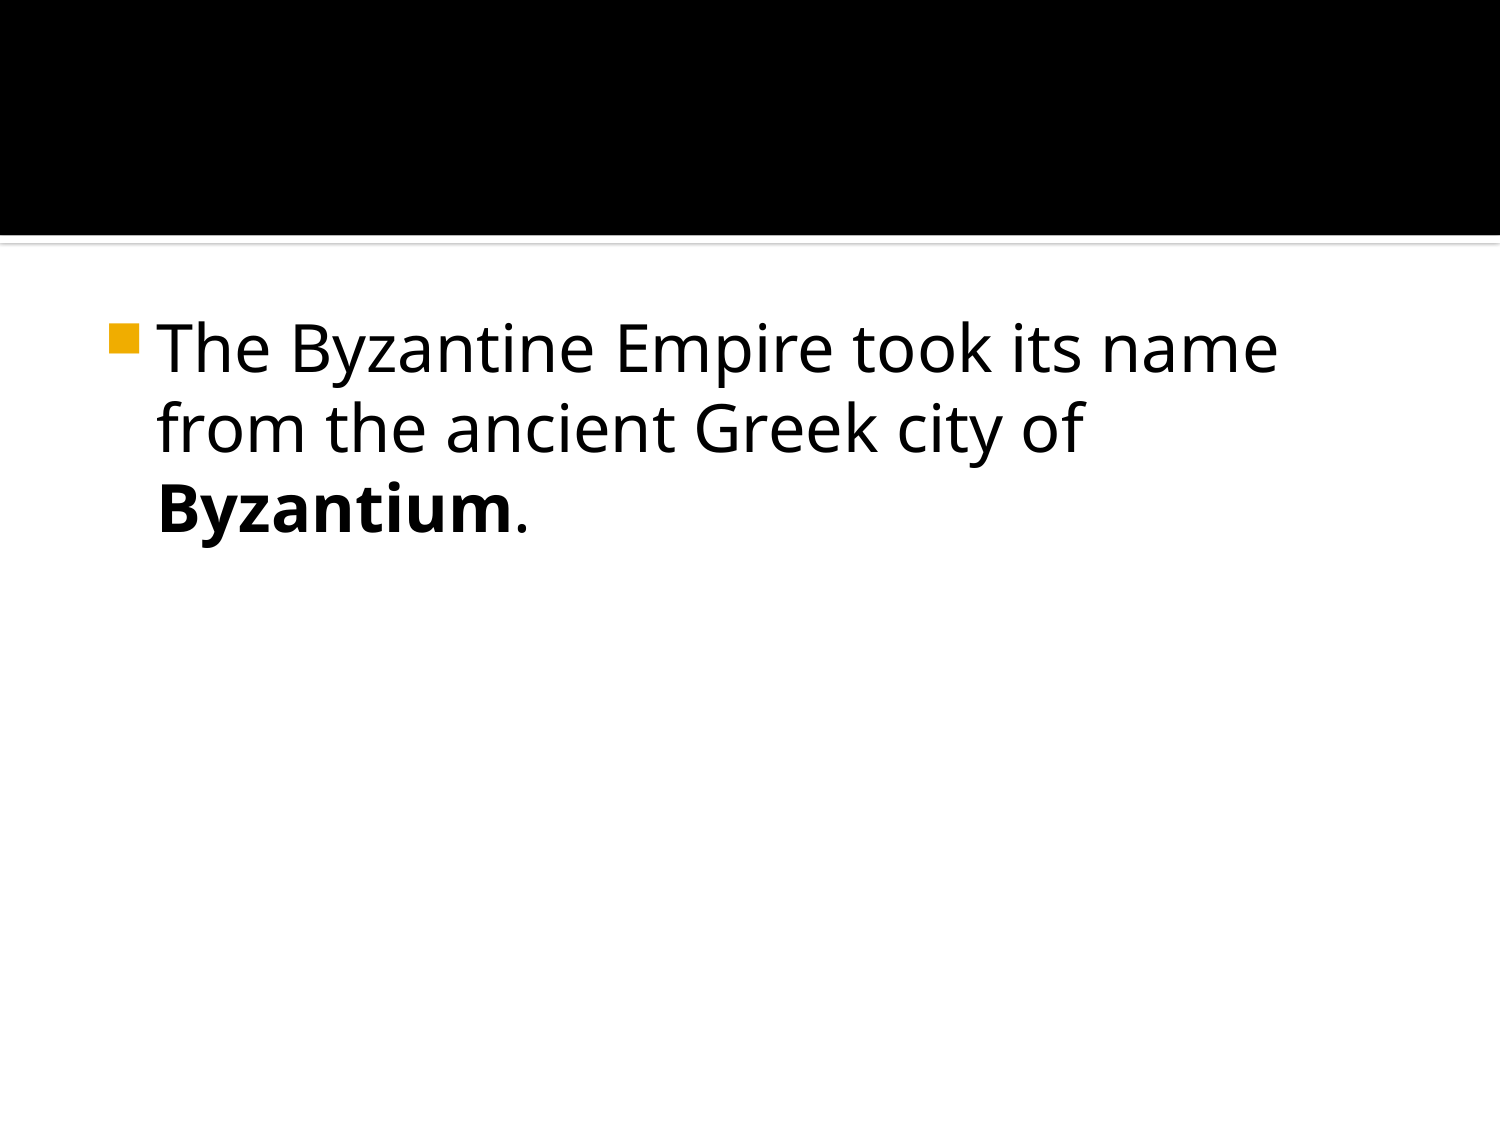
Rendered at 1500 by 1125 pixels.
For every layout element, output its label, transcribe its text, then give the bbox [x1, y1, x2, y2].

list The Byzantine Empire took its name from the ancient Greek city of Byzantium. [75, 291, 1425, 1050]
